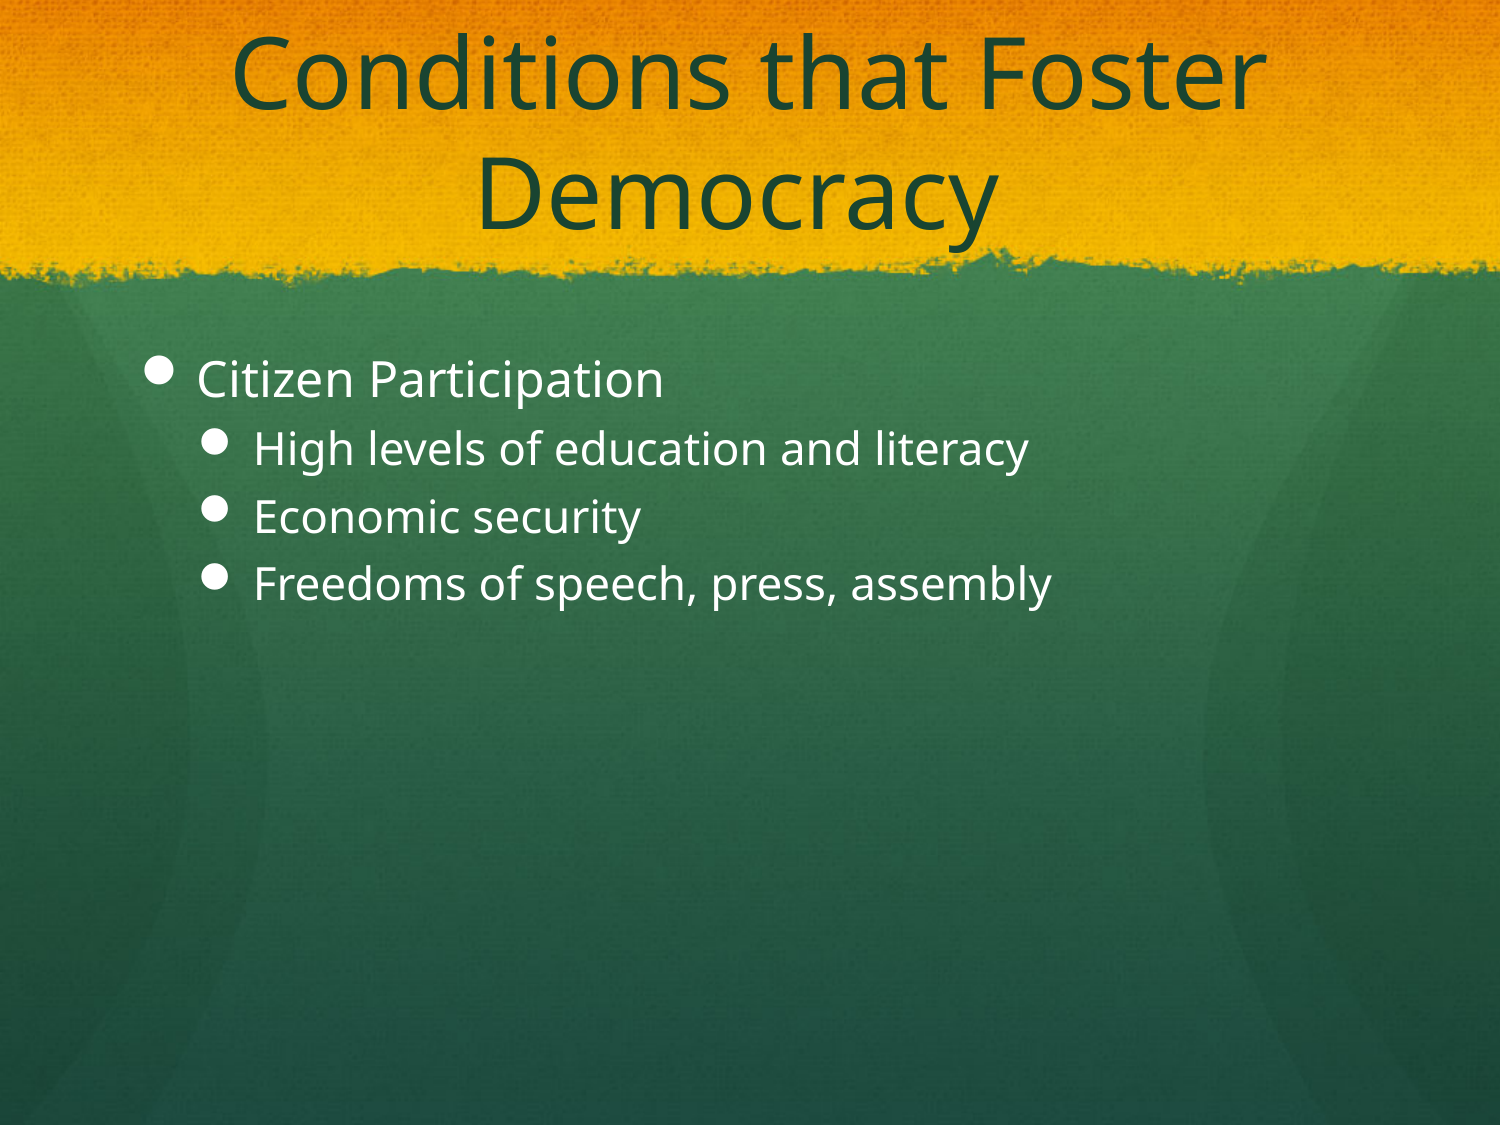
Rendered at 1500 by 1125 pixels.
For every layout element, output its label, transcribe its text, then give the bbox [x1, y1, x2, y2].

picture [0, 0, 1500, 1125]
list Citizen Participation High levels of education and literacy Economic security Freedoms of speech, press, assembly [125, 339, 1375, 1026]
title Conditions that Foster Democracy [125, 13, 1375, 246]
